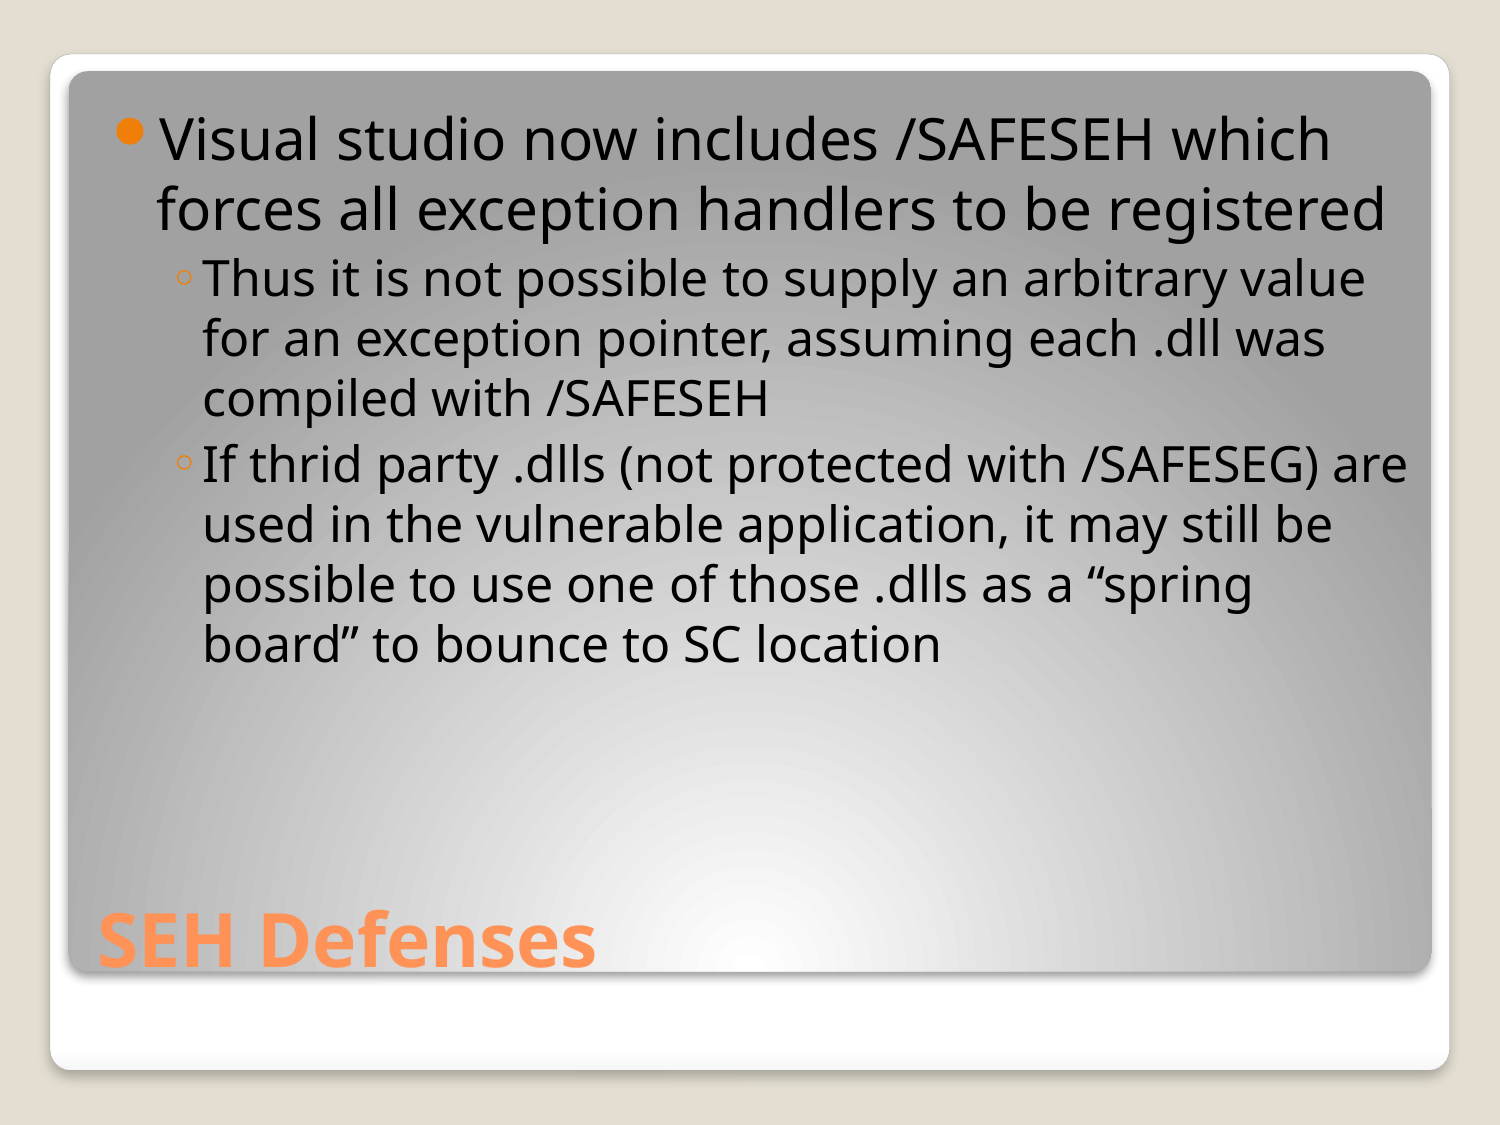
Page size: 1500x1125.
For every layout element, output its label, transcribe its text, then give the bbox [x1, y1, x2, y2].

title SEH Defenses [82, 817, 1425, 990]
list Visual studio now includes /SAFESEH which forces all exception handlers to be registered Thus it is not possible to supply an arbitrary value for an exception pointer, assuming each .dll was compiled with /SAFESEH If thrid party .dlls (not protected with /SAFESEG) are used in the vulnerable application, it may still be possible to use one of those .dlls as a “spring board” to bounce to SC location [82, 86, 1425, 774]
